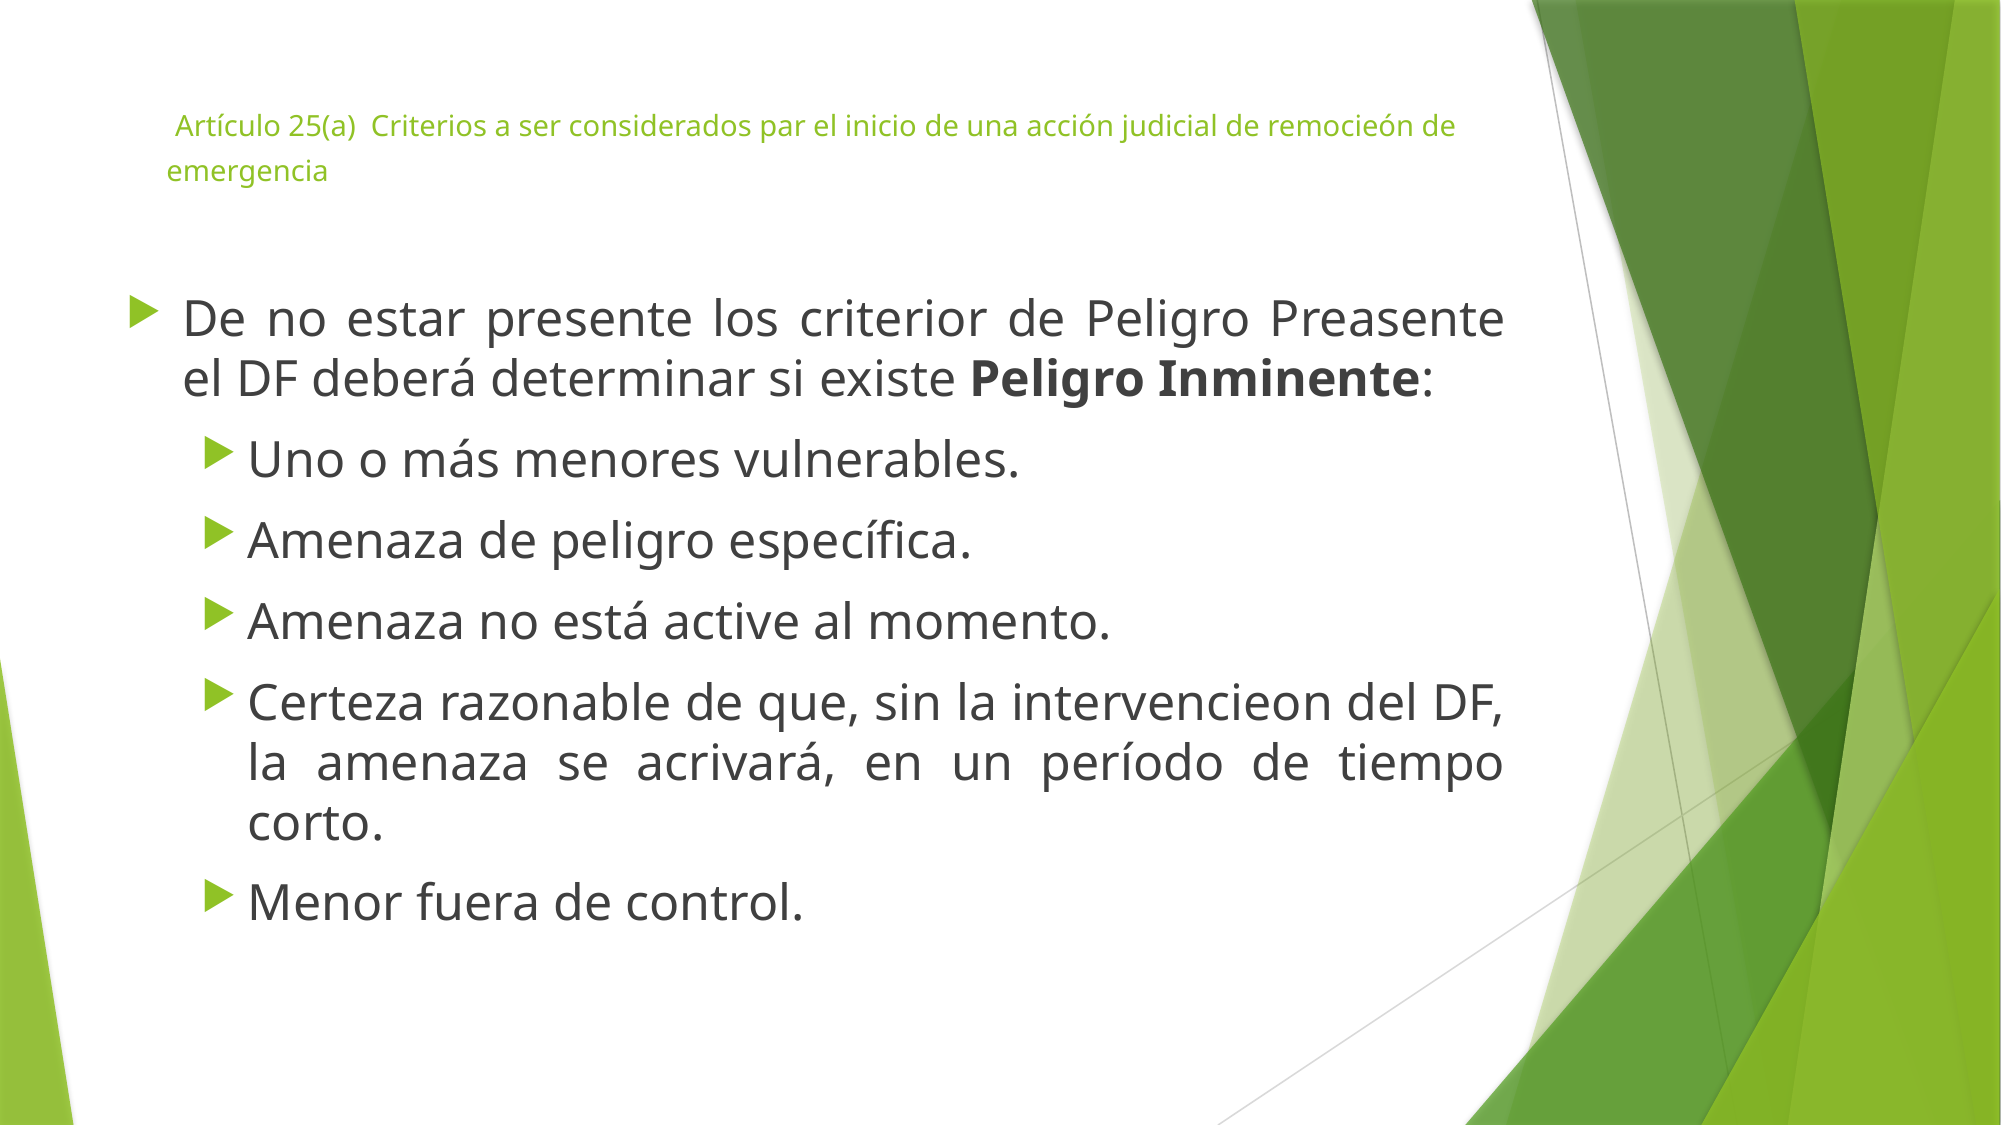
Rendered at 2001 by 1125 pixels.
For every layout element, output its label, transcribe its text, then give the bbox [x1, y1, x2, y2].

title Artículo 25(a) Criterios a ser considerados par el inicio de una acción judicial de remocieón de emergenciaR ARTÍCULO 25-A. CRITERIOS A SER CONSIDERADOS PARA EL INICIO DE UNA ACCIÓN JUDICIAL DE CUSTODIA DE EMERGENCIA O CUSTODIA TÍCULO 25-A. CRITERIOS A SER CONSIDERADOS PARA EL INICIO DE UNA ACCIÓN JUDICIAL DE CUSTODIA DE EMERGENCIA O CUSTODIA [111, 99, 1522, 279]
list De no estar presente los criterior de Peligro Preasente el DF deberá determinar si existe Peligro Inminente: Uno o más menores vulnerables. Amenaza de peligro específica. Amenaza no está active al momento. Certeza razonable de que, sin la intervencieon del DF, la amenaza se acrivará, en un período de tiempo corto. Menor fuera de control. [111, 279, 1522, 991]
